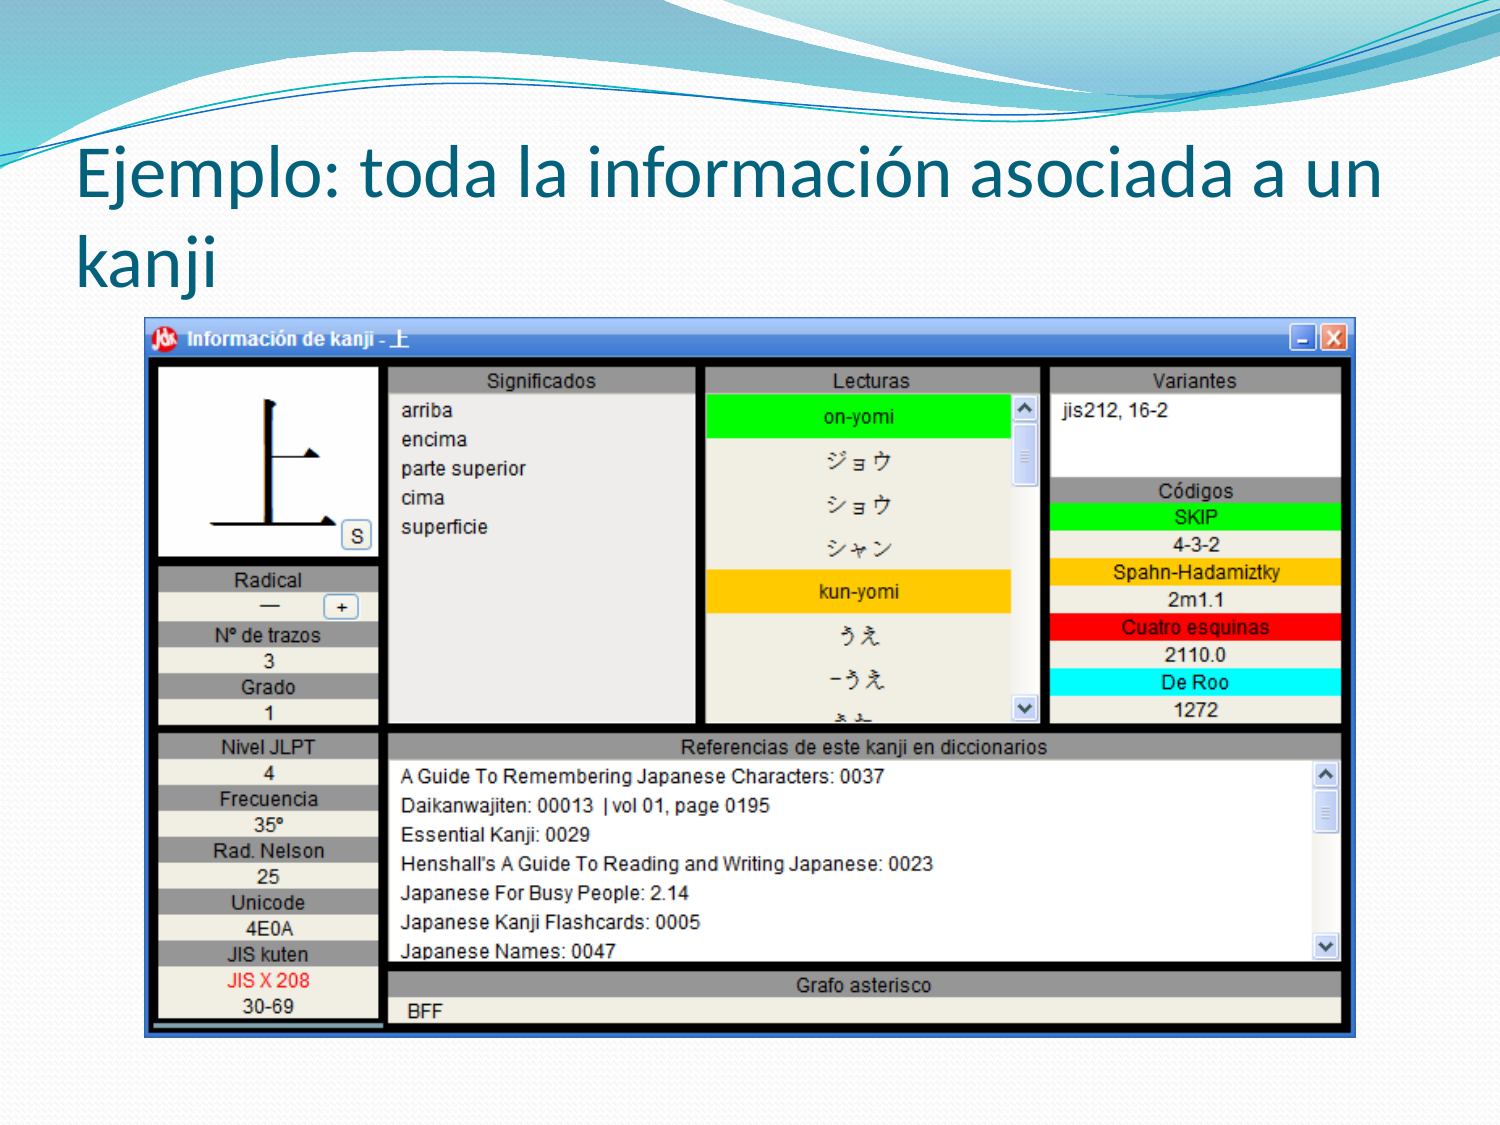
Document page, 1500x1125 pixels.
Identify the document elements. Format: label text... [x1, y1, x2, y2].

title Ejemplo: toda la información asociada a un kanji [75, 115, 1425, 303]
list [143, 317, 1357, 1038]
